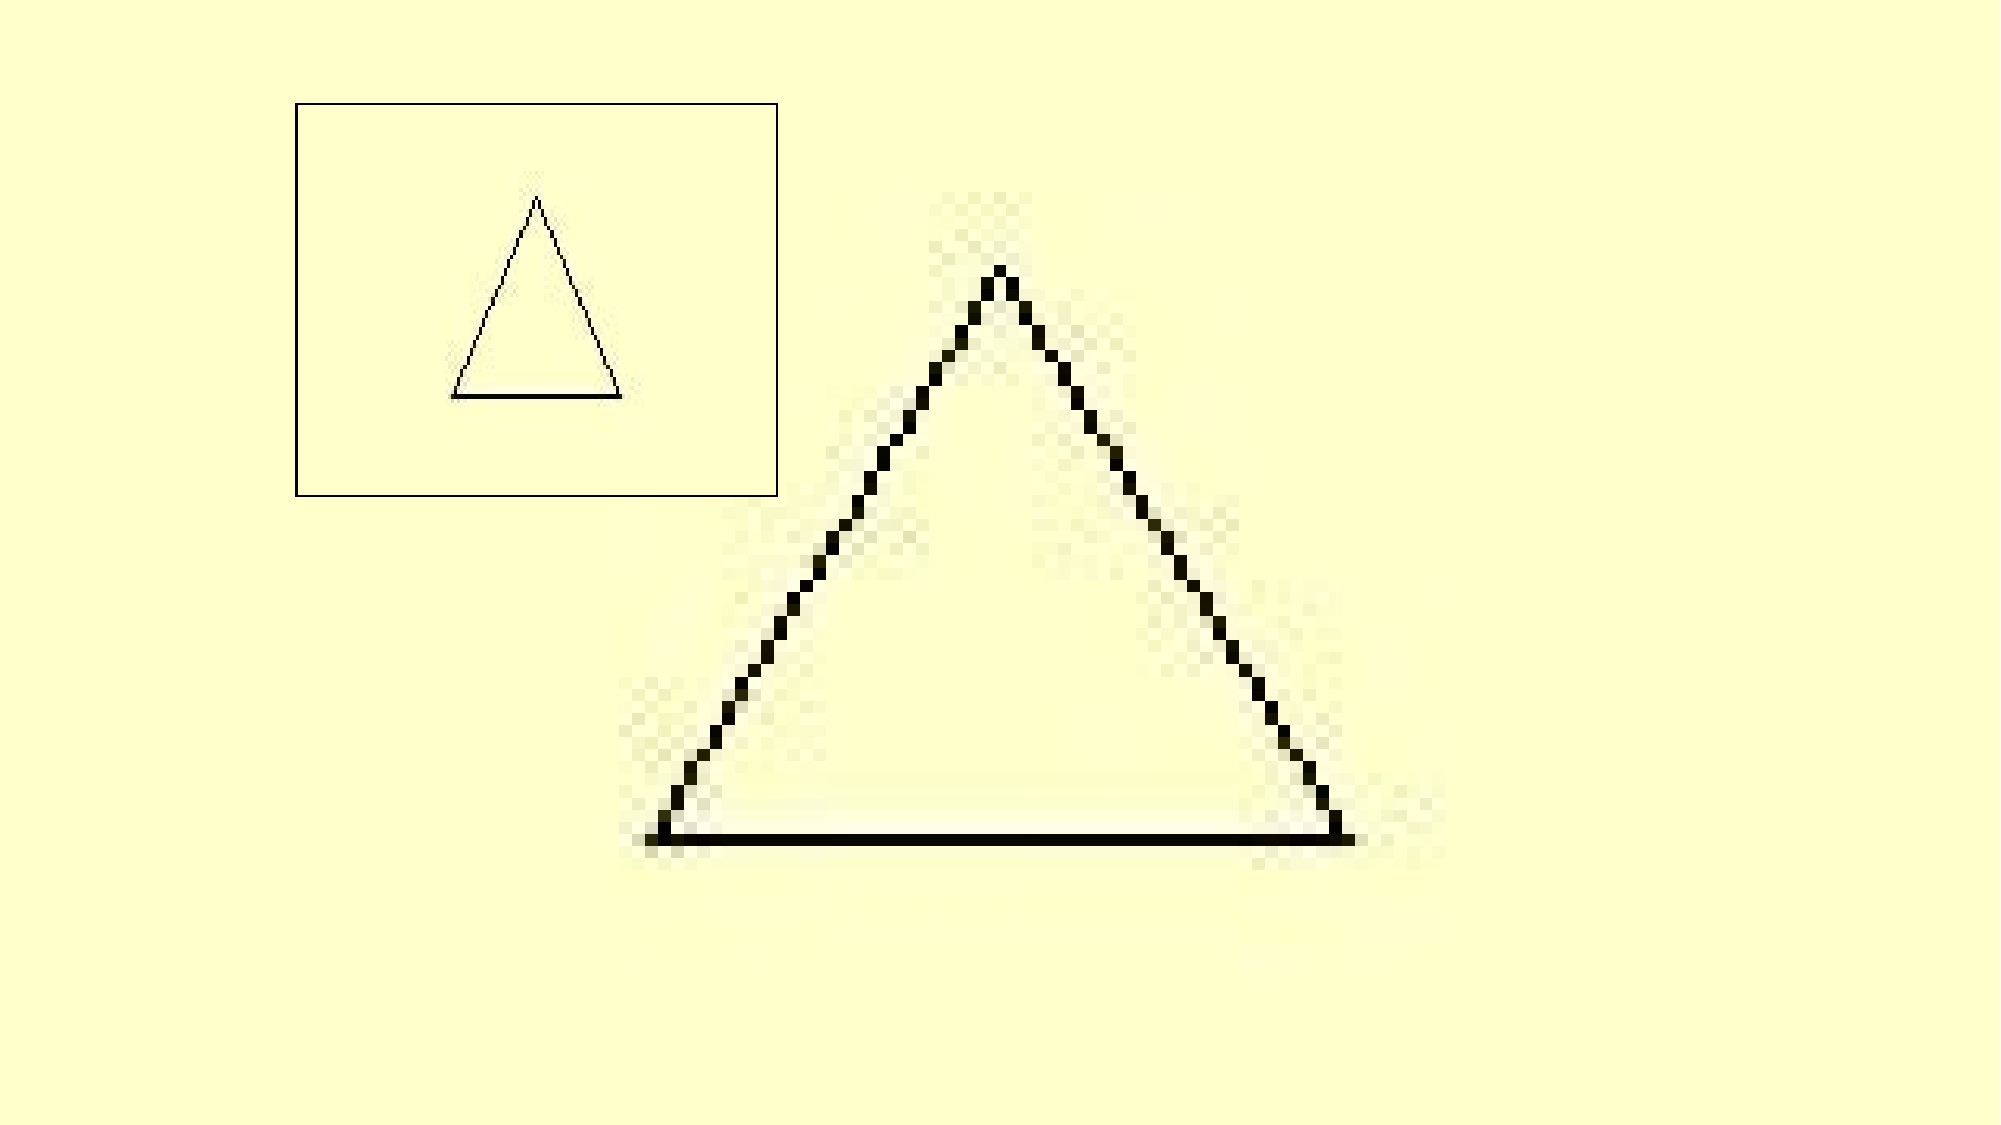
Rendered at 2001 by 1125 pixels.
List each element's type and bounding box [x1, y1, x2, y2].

text_box [295, 103, 778, 497]
picture [0, 0, 2001, 1125]
